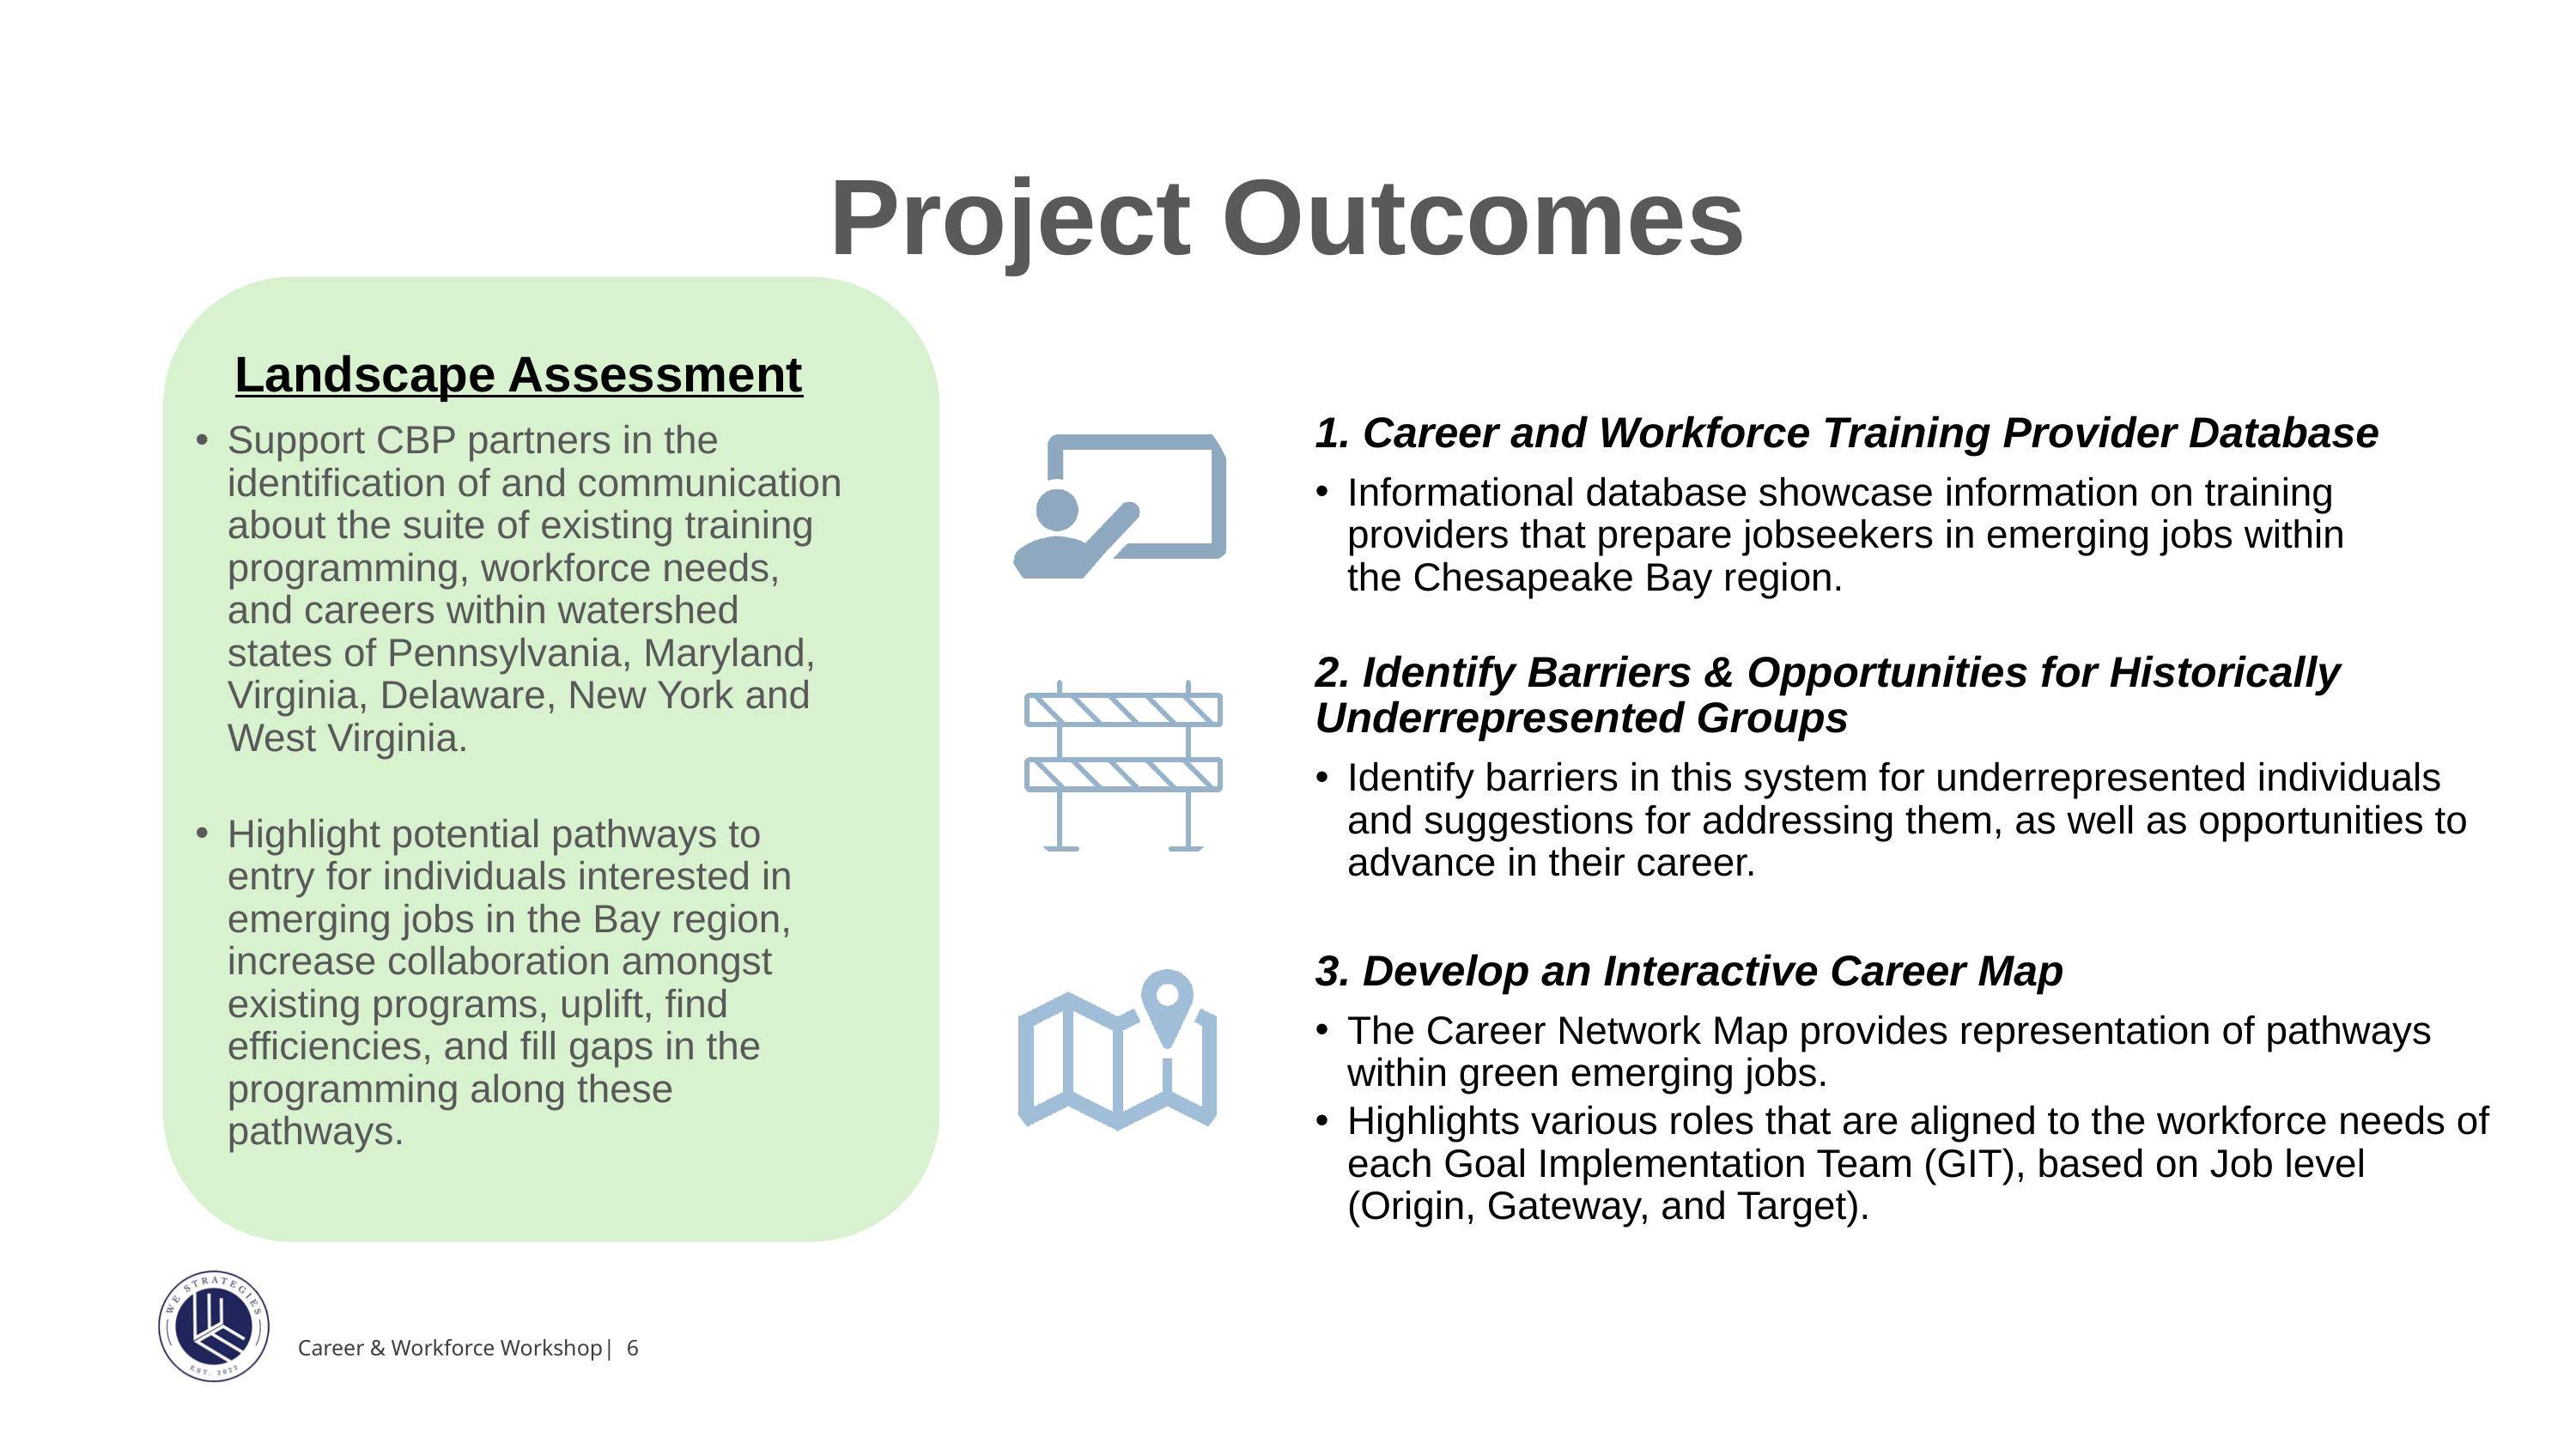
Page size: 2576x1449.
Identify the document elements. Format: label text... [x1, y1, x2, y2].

picture [155, 1267, 273, 1385]
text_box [161, 276, 2508, 1243]
text_box Project Outcomes [548, 111, 2027, 272]
